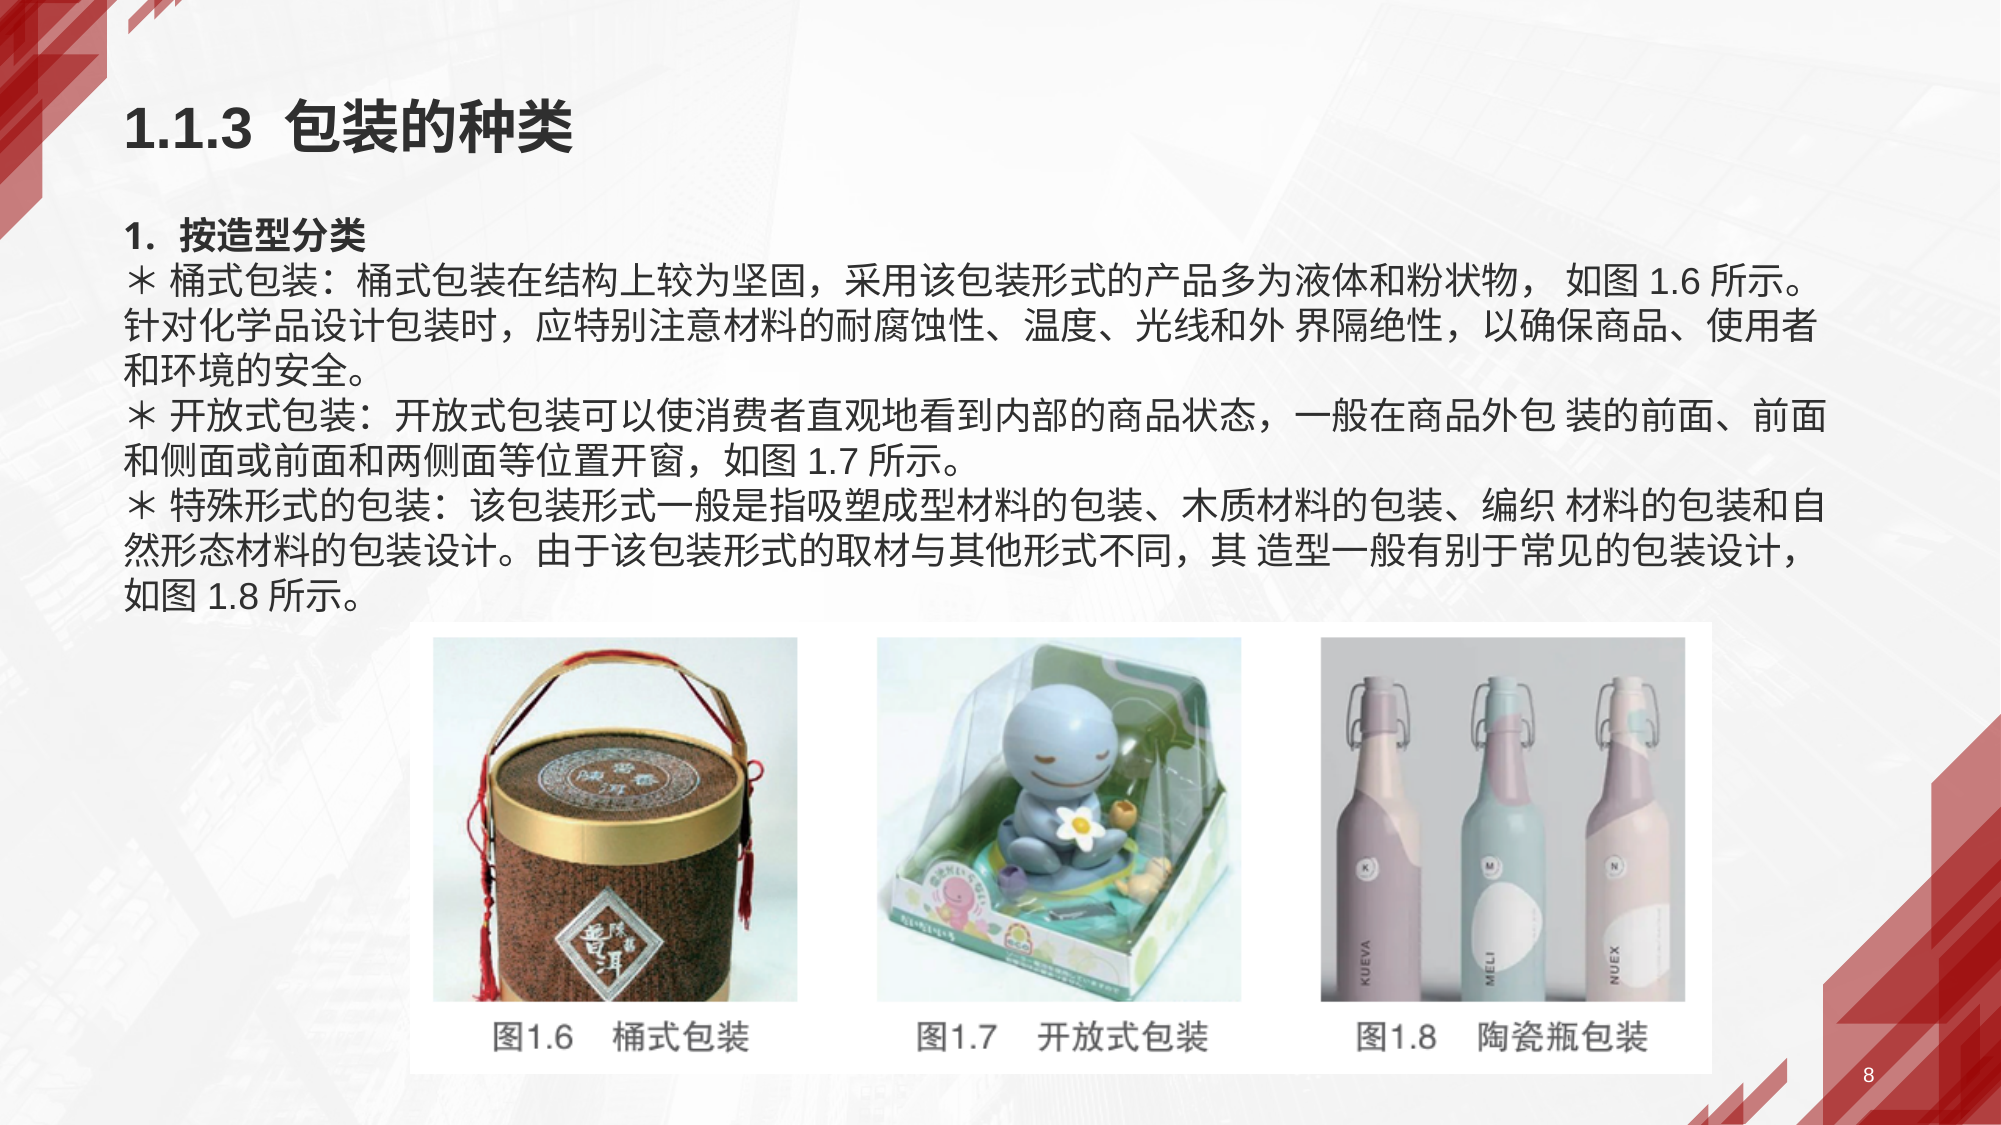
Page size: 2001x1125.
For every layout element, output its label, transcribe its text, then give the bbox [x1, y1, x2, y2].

text_box 按造型分类 ＊ 桶式包装：桶式包装在结构上较为坚固，采用该包装形式的产品多为液体和粉状物， 如图1.6所示。针对化学品设计包装时，应特别注意材料的耐腐蚀性、温度、光线和外 界隔绝性，以确保商品、使用者和环境的安全。 ＊ 开放式包装：开放式包装可以使消费者直观地看到内部的商品状态，一般在商品外包 装的前面、前面和侧面或前面和两侧面等位置开窗，如图1.7所示。 ＊ 特殊形式的包装：该包装形式一般是指吸塑成型材料的包装、木质材料的包装、编织 材料的包装和自然形态材料的包装设计。由于该包装形式的取材与其他形式不同，其 造型一般有别于常见的包装设计，如图1.8所示。 [108, 204, 1867, 625]
slide_number 8 [1452, 1056, 1890, 1092]
picture [410, 622, 1712, 1074]
title 1.1.3 包装的种类 [108, 81, 1890, 169]
